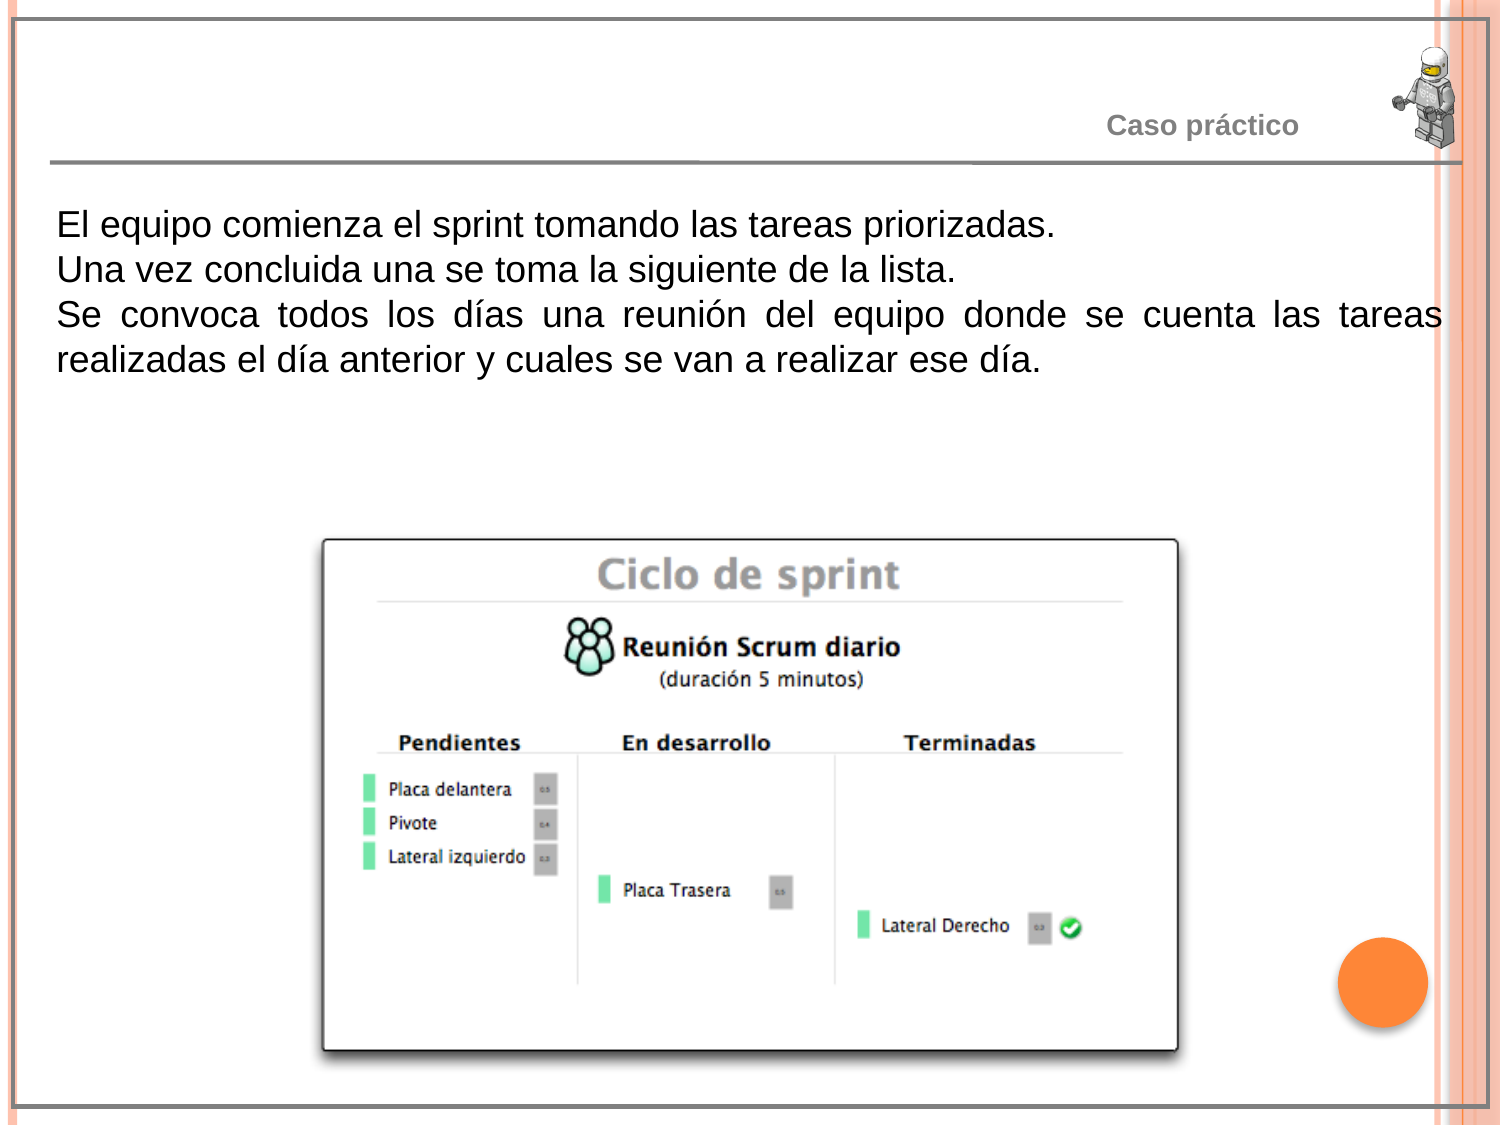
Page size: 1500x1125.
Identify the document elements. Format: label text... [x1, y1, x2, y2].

picture [1383, 37, 1463, 157]
text_box Caso práctico [1099, 106, 1324, 157]
text_box [12, 19, 1488, 1107]
text_box El equipo comienza el sprint tomando las tareas priorizadas. Una vez concluida una se toma la siguiente de la lista. Se convoca todos los días una reunión del equipo donde se cuenta las tareas realizadas el día anterior y cuales se van a realizar ese día. [50, 199, 1450, 507]
picture [288, 512, 1211, 1093]
